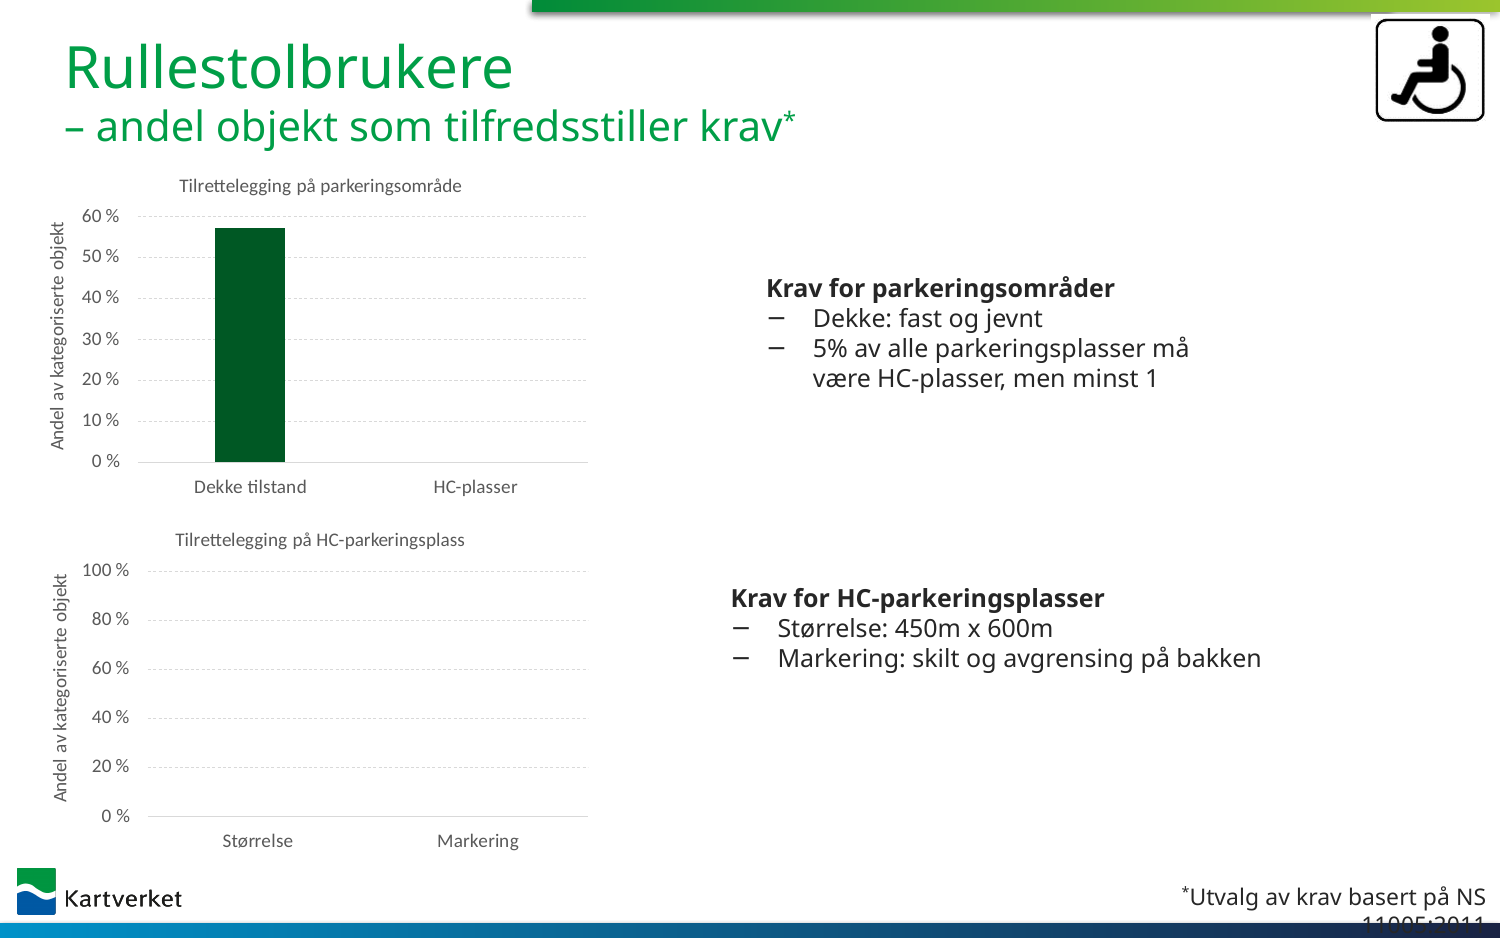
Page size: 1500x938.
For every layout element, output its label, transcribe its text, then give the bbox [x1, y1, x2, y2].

text_box Rullestolbrukere – andel objekt som tilfredsstiller krav* [49, 23, 1431, 158]
picture [41, 520, 599, 859]
text_box Krav for HC-parkeringsplasser Størrelse: 450m x 600m Markering: skilt og avgrensing på bakken [715, 574, 1278, 680]
picture [41, 166, 599, 505]
text_box Krav for parkeringsområder Dekke: fast og jevnt 5% av alle parkeringsplasser må være HC-plasser, men minst 1 [751, 264, 1232, 400]
picture [1371, 13, 1491, 127]
text_box *Utvalg av krav basert på NS 11005:2011 [1068, 873, 1500, 938]
